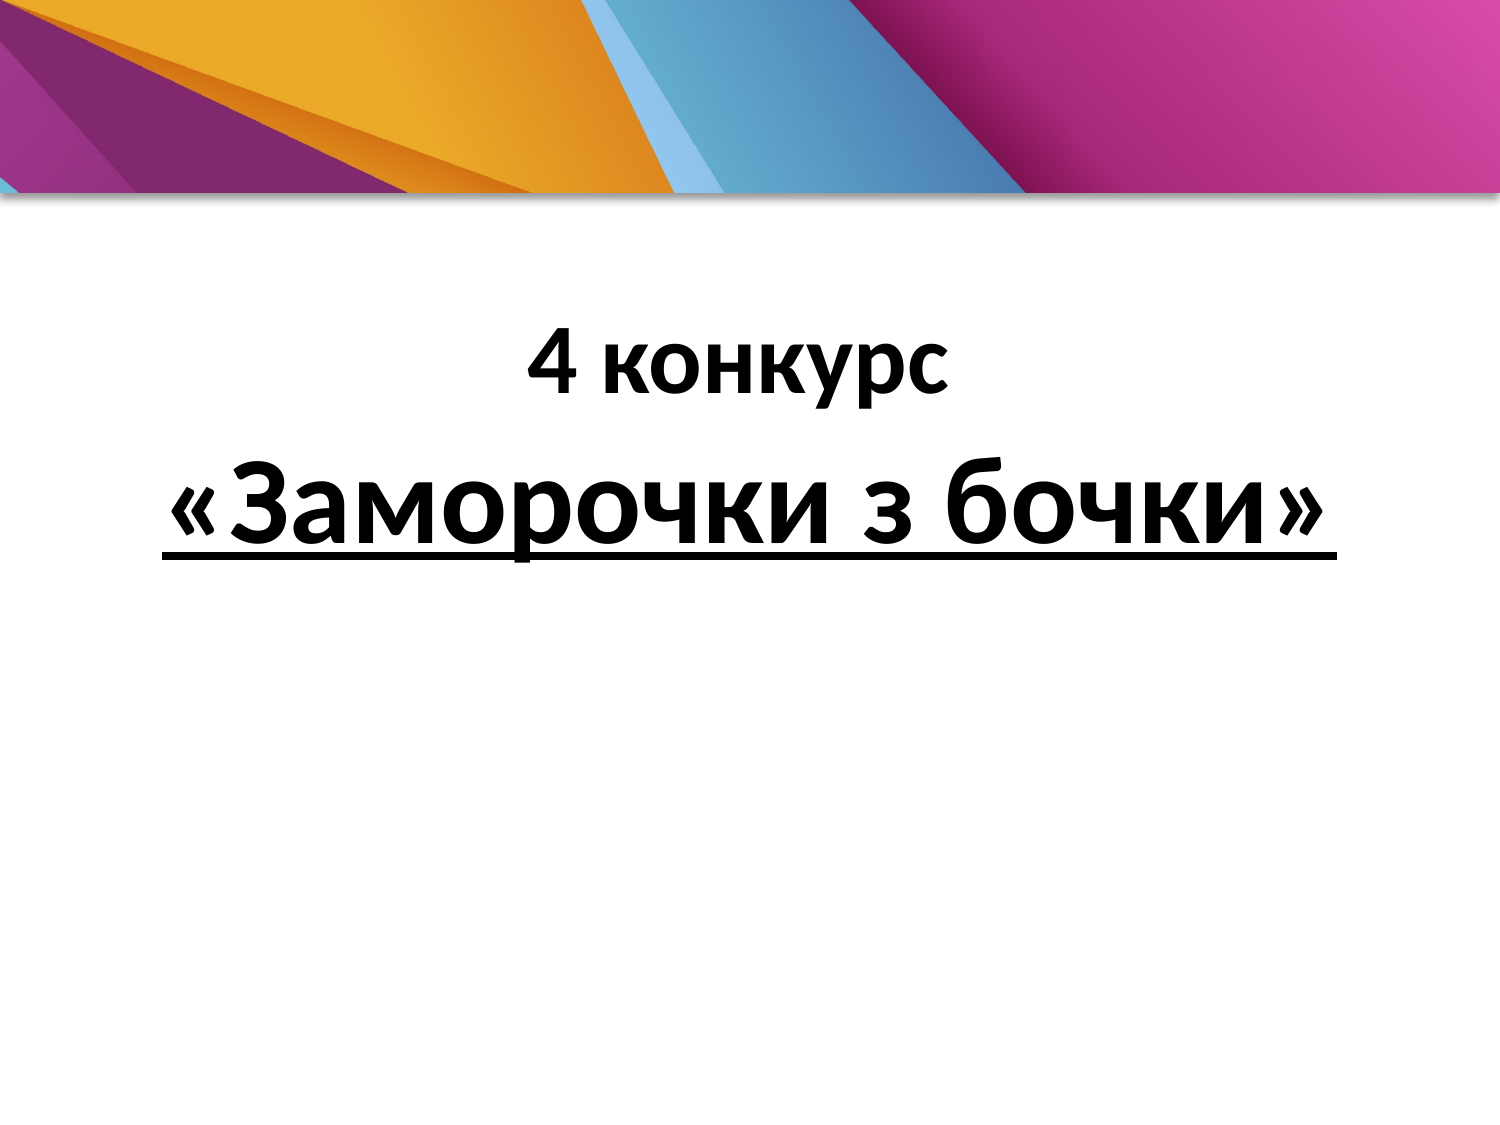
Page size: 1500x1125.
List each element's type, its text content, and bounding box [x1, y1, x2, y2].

picture [0, 0, 1500, 193]
list 4 конкурс «Заморочки з бочки» [103, 299, 1397, 1014]
